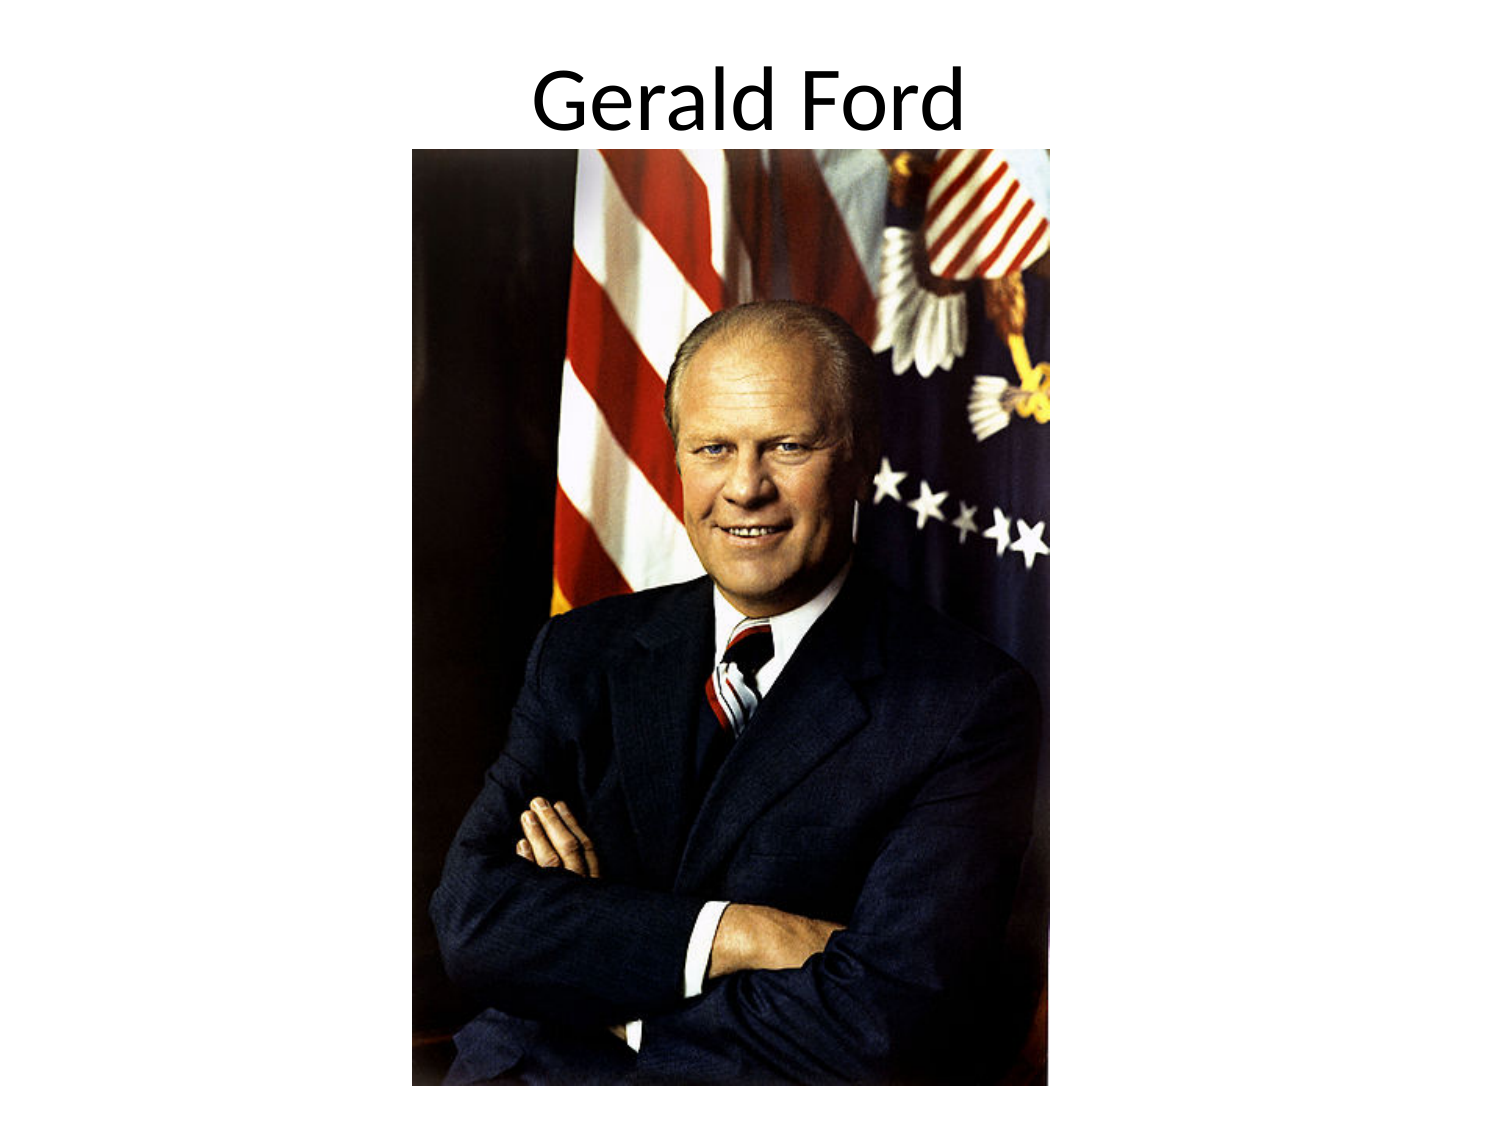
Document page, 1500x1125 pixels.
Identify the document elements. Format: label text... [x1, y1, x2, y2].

picture [412, 149, 1051, 1087]
title Gerald Ford [75, 0, 1425, 188]
